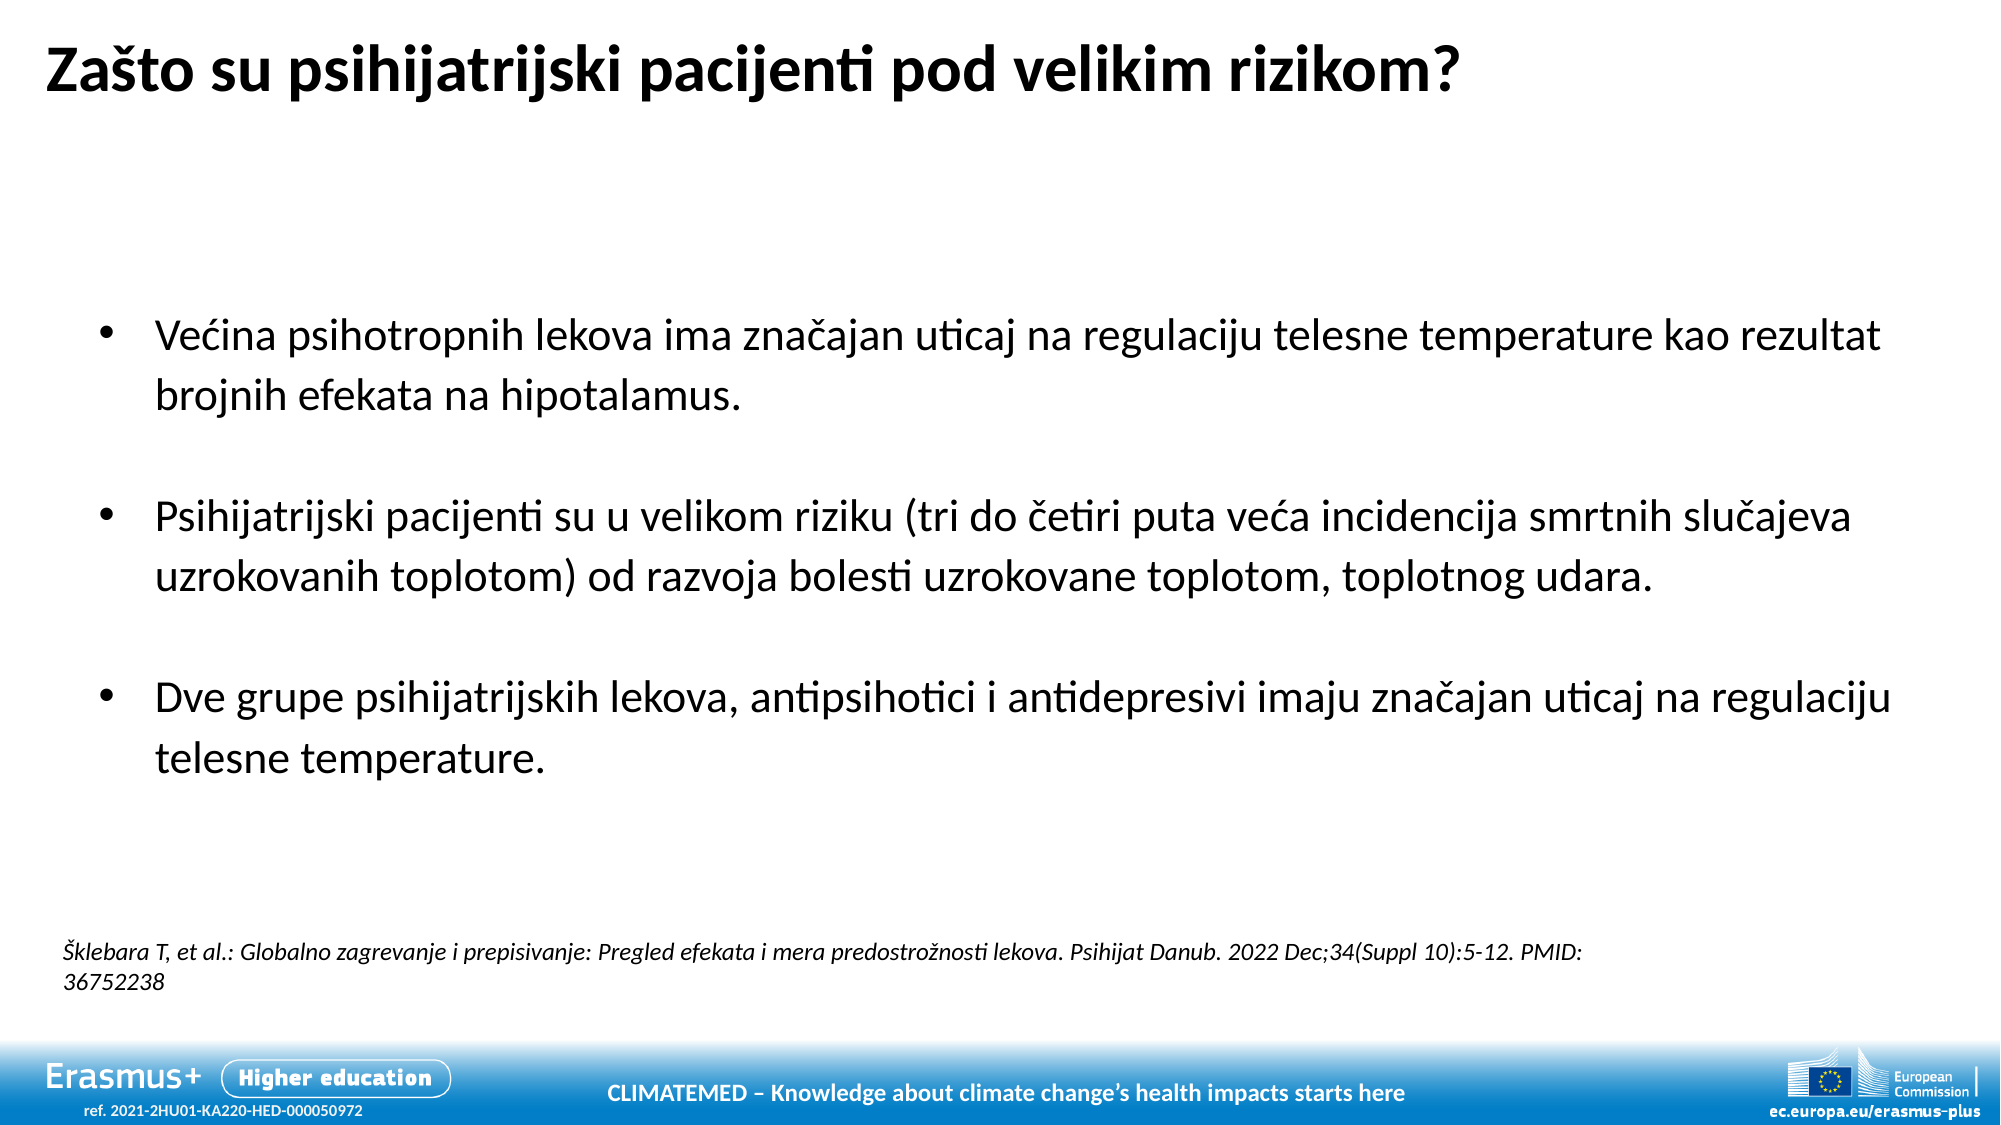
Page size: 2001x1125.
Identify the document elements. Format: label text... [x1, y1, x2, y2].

title Zašto su psihijatrijski pacijenti pod velikim rizikom? [31, 25, 1984, 116]
text_box Šklebara T, et al.: Globalno zagrevanje i prepisivanje: Pregled efekata i mera predostrožnosti lekova. Psihijat Danub. 2022 Dec;34(Suppl 10):5-12. PMID: 36752238 [48, 928, 1697, 1003]
list Većina psihotropnih lekova ima značajan uticaj na regulaciju telesne temperature kao rezultat brojnih efekata na hipotalamus. Psihijatrijski pacijenti su u velikom riziku (tri do četiri puta veća incidencija smrtnih slučajeva uzrokovanih toplotom) od razvoja bolesti uzrokovane toplotom, toplotnog udara. Dve grupe psihijatrijskih lekova, antipsihotici i antidepresivi imaju značajan uticaj na regulaciju telesne temperature. [83, 291, 1932, 1035]
picture [0, 899, 2000, 1125]
